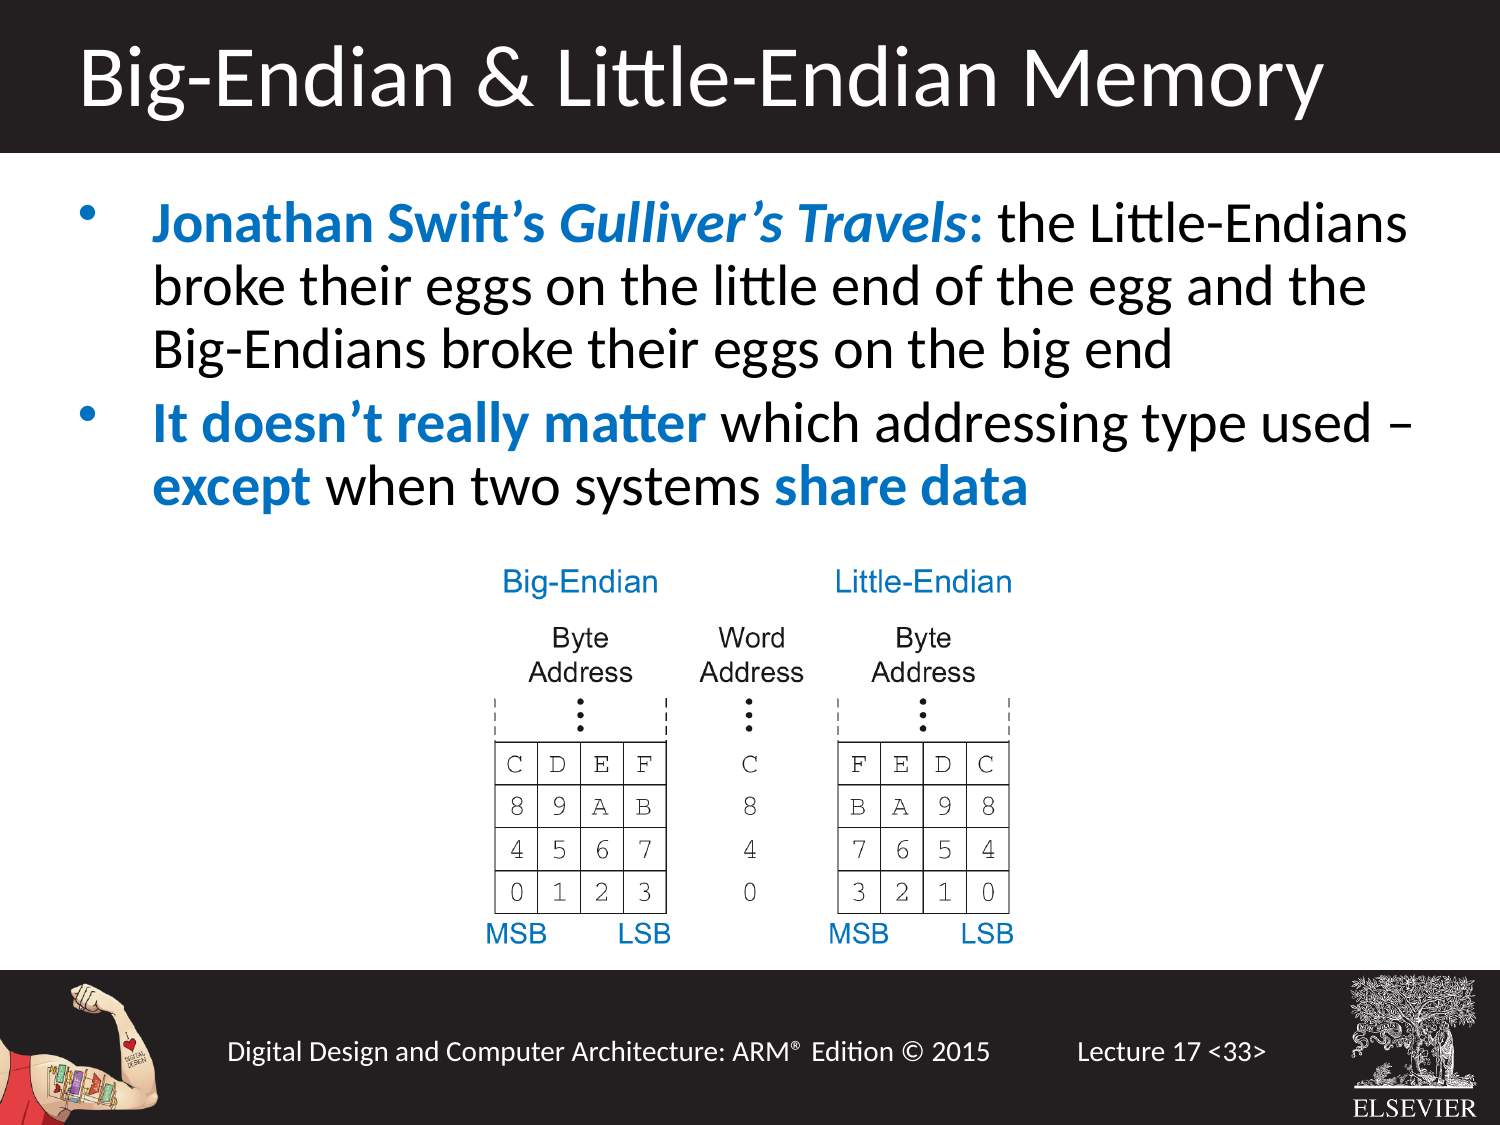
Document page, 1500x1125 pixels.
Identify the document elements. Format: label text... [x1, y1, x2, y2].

picture [472, 550, 1028, 960]
picture [0, 979, 163, 1125]
text_box Big-Endian & Little-Endian Memory [63, 11, 1364, 131]
text_box Jonathan Swift’s Gulliver’s Travels: the Little-Endians broke their eggs on the little end of the egg and the Big-Endians broke their eggs on the big end It doesn’t really matter which addressing type used – except when two systems share data [63, 184, 1431, 998]
picture [1350, 974, 1477, 1117]
